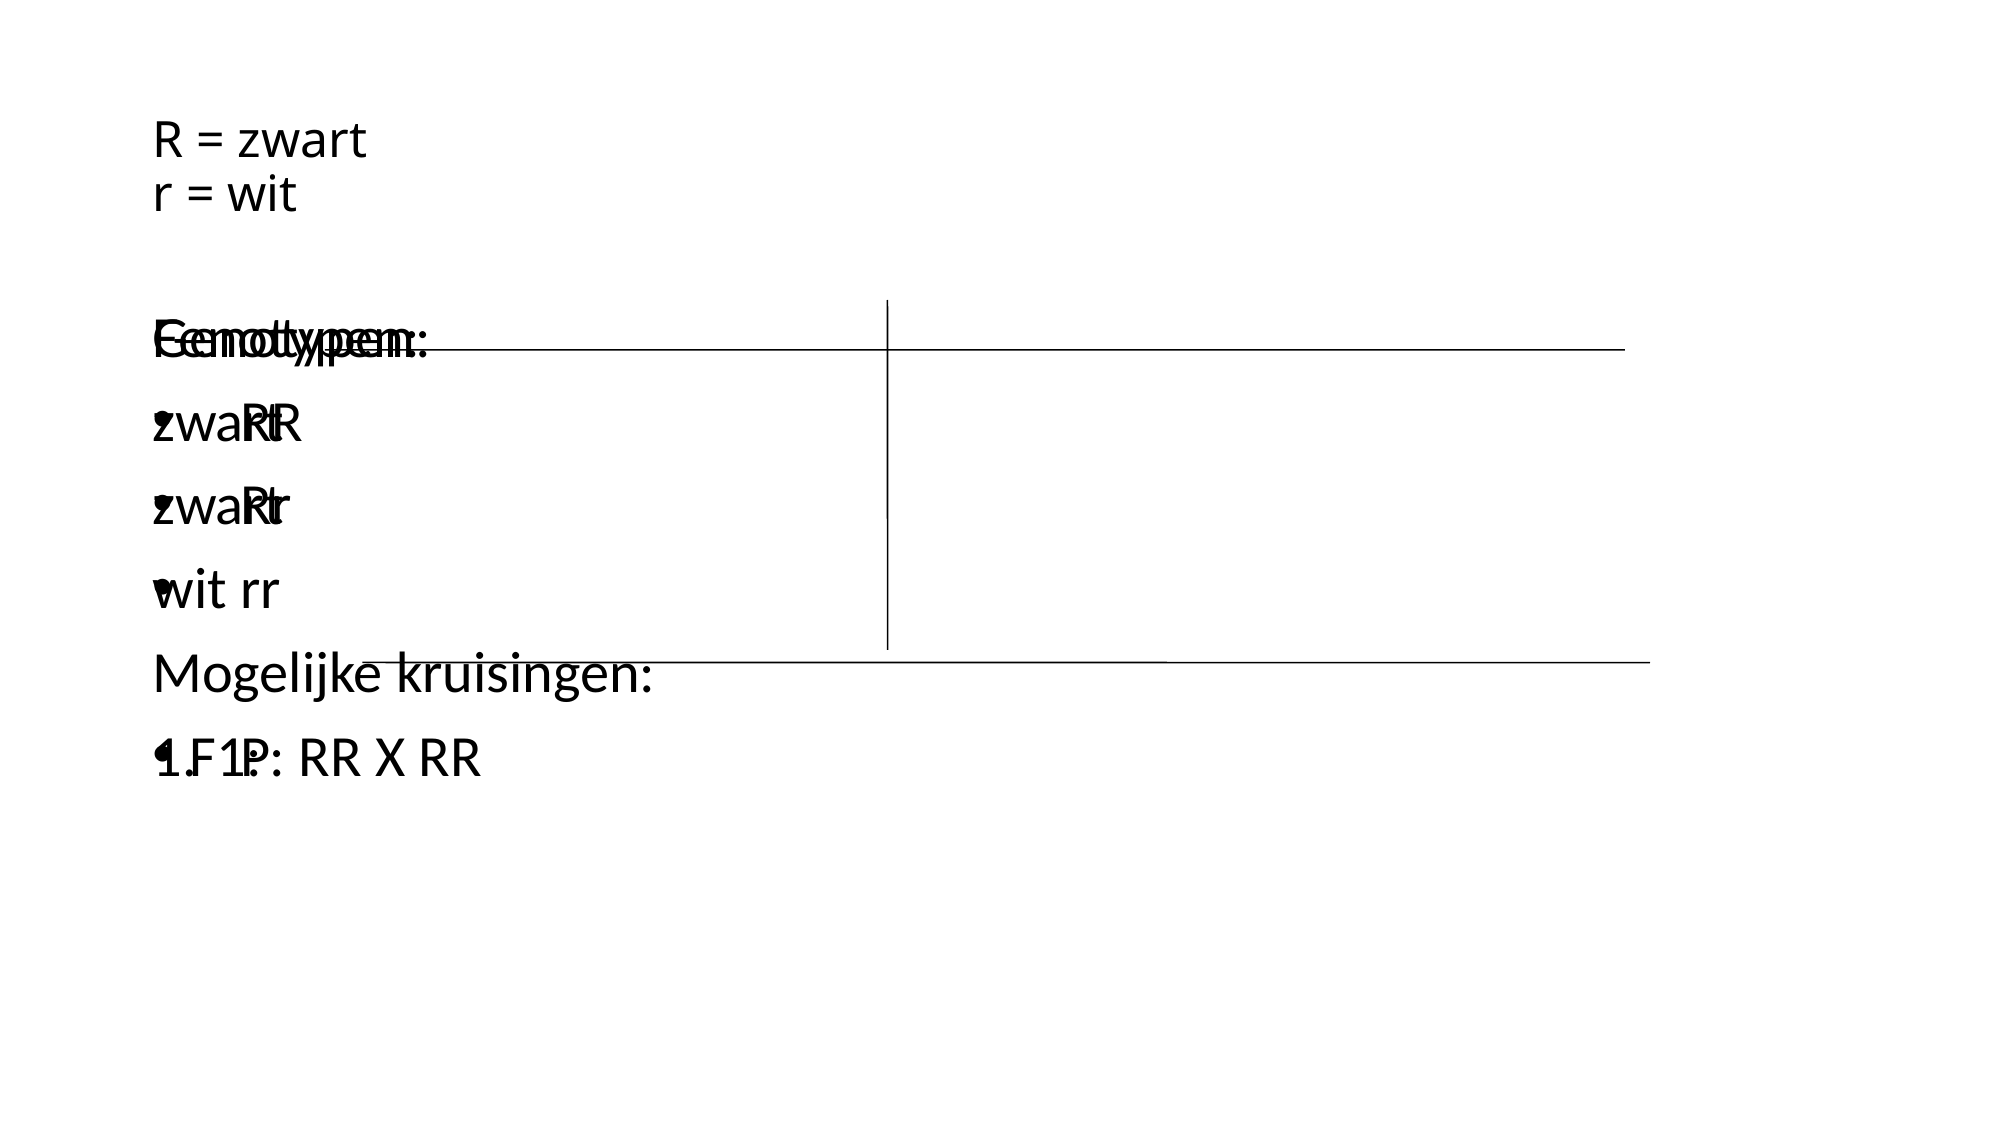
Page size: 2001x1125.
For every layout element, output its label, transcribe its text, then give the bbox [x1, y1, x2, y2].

list Fenotypen: zwart zwart wit F1: [137, 299, 1863, 1014]
title R = zwart r = wit [137, 59, 1863, 278]
